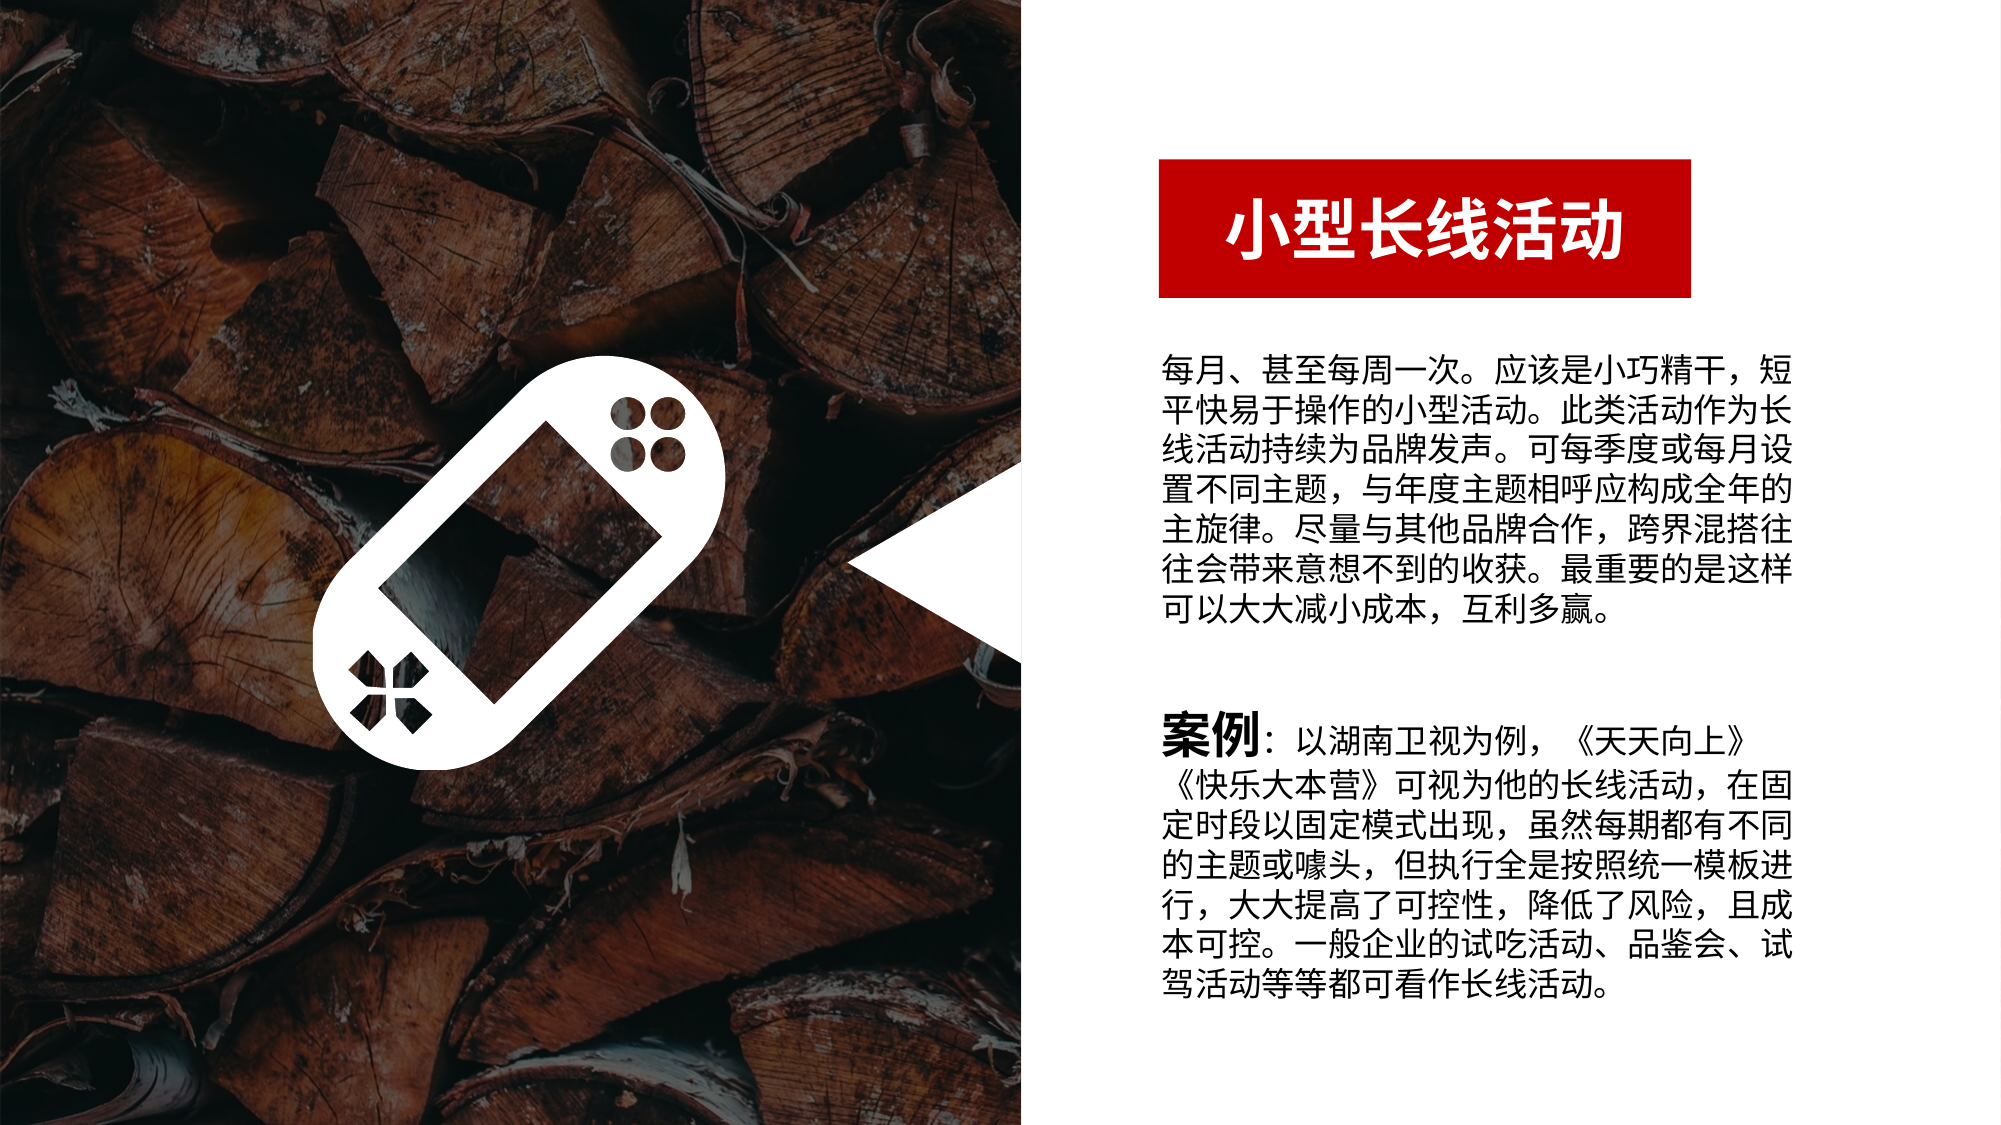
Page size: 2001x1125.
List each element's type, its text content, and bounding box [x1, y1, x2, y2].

text_box [1022, 0, 2000, 1125]
text_box [1158, 158, 1692, 180]
text_box 案例：以湖南卫视为例，《天天向上》《快乐大本营》可视为他的长线活动，在固定时段以固定模式出现，虽然每期都有不同的主题或噱头，但执行全是按照统一模板进行，大大提高了可控性，降低了风险，且成本可控。一般企业的试吃活动、品鉴会、试驾活动等等都可看作长线活动。 [1147, 696, 1841, 1037]
text_box 小型长线活动 [1147, 180, 1703, 276]
text_box [1158, 276, 1692, 299]
picture [312, 355, 728, 770]
text_box [845, 459, 1023, 666]
text_box 每月、甚至每周一次。应该是小巧精干，短平快易于操作的小型活动。此类活动作为长线活动持续为品牌发声。可每季度或每月设置不同主题，与年度主题相呼应构成全年的主旋律。尽量与其他品牌合作，跨界混搭往往会带来意想不到的收获。最重要的是这样可以大大减小成本，互利多赢。 [1147, 341, 1841, 654]
text_box [0, 0, 1022, 1125]
